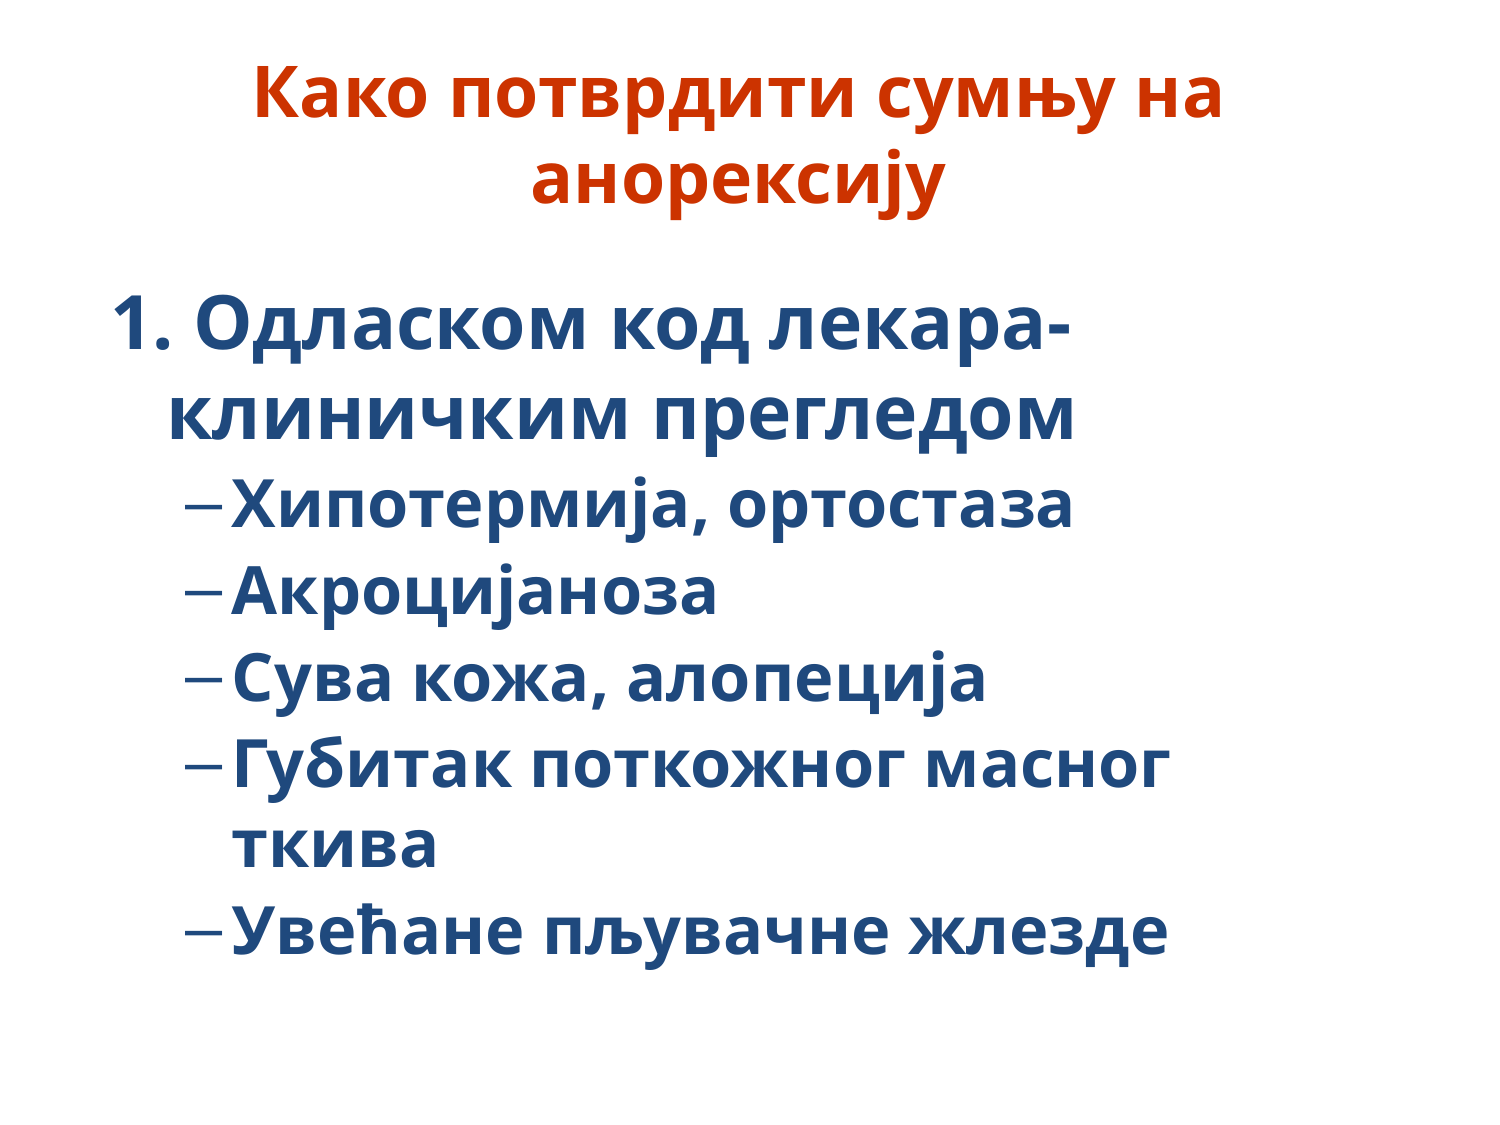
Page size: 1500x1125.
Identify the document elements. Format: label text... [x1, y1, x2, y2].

list 1. Одласком код лекара-клиничким прегледом Хипотермија, ортостаза Акроцијаноза Сува кожа, алопеција Губитак поткожног масног ткива Увећане пљувачне жлезде [95, 267, 1403, 1035]
title Како потврдити сумњу на анорексију [101, 38, 1377, 226]
